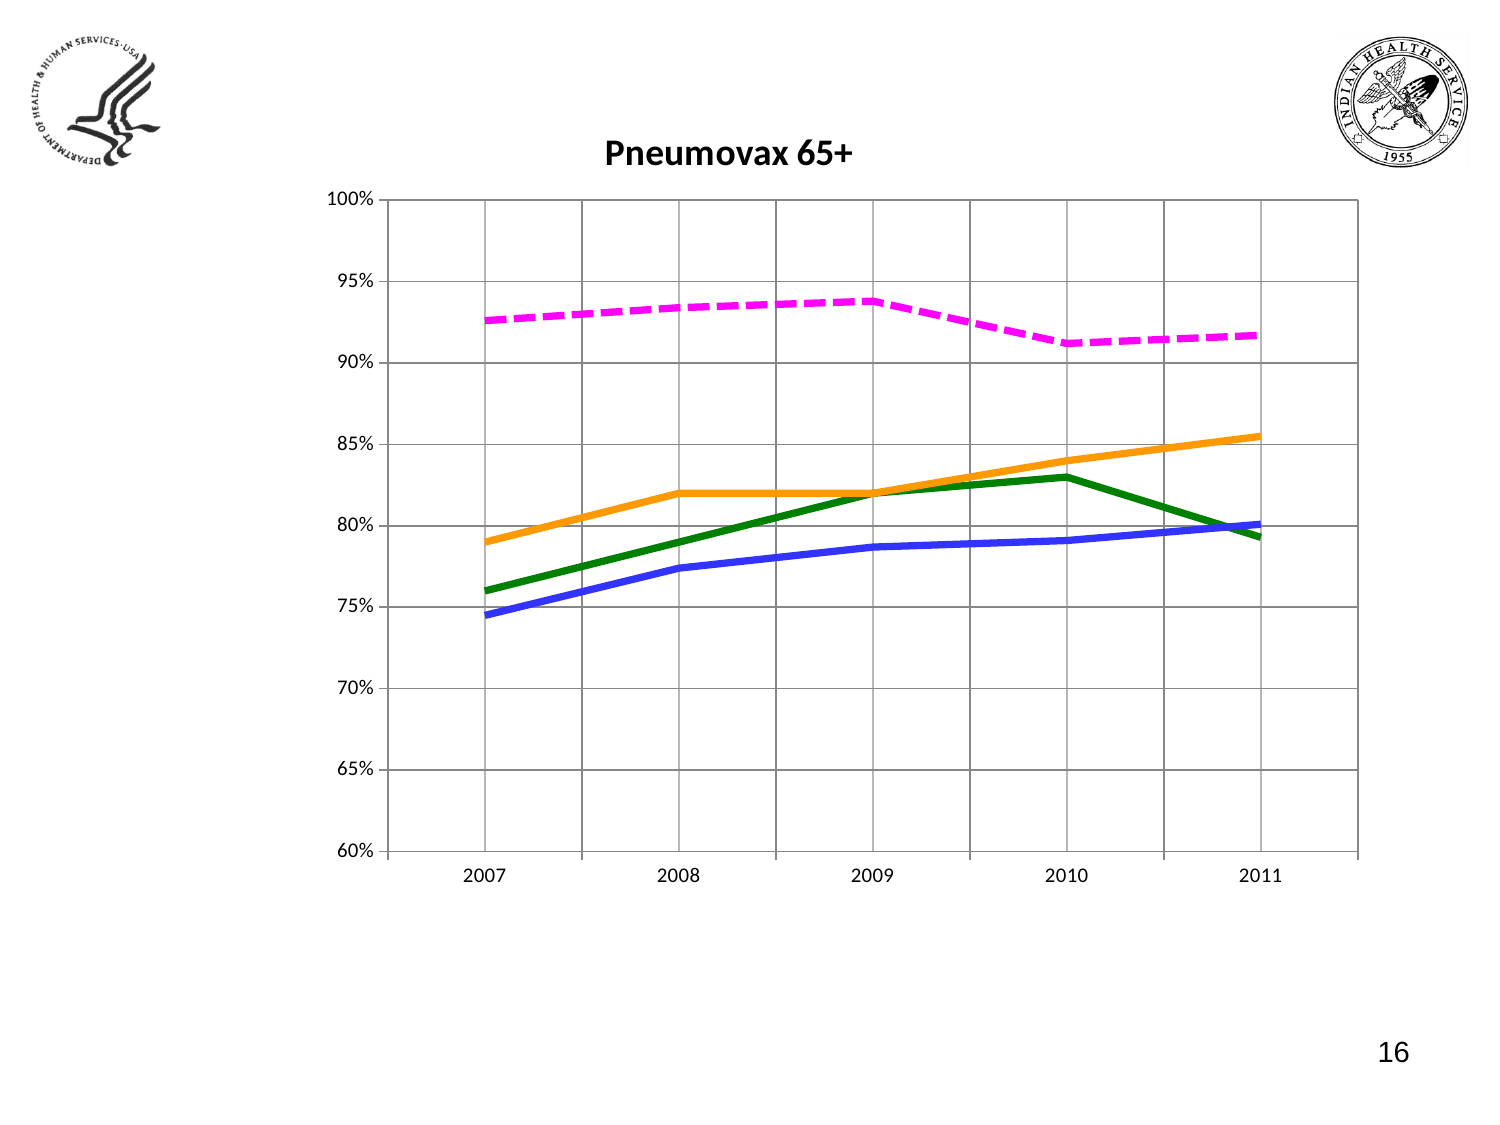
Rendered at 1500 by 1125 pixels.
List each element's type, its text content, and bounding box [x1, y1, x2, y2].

picture [28, 33, 164, 169]
chart [87, 99, 1371, 1014]
picture [1333, 33, 1469, 169]
slide_number 16 [1074, 1025, 1425, 1104]
